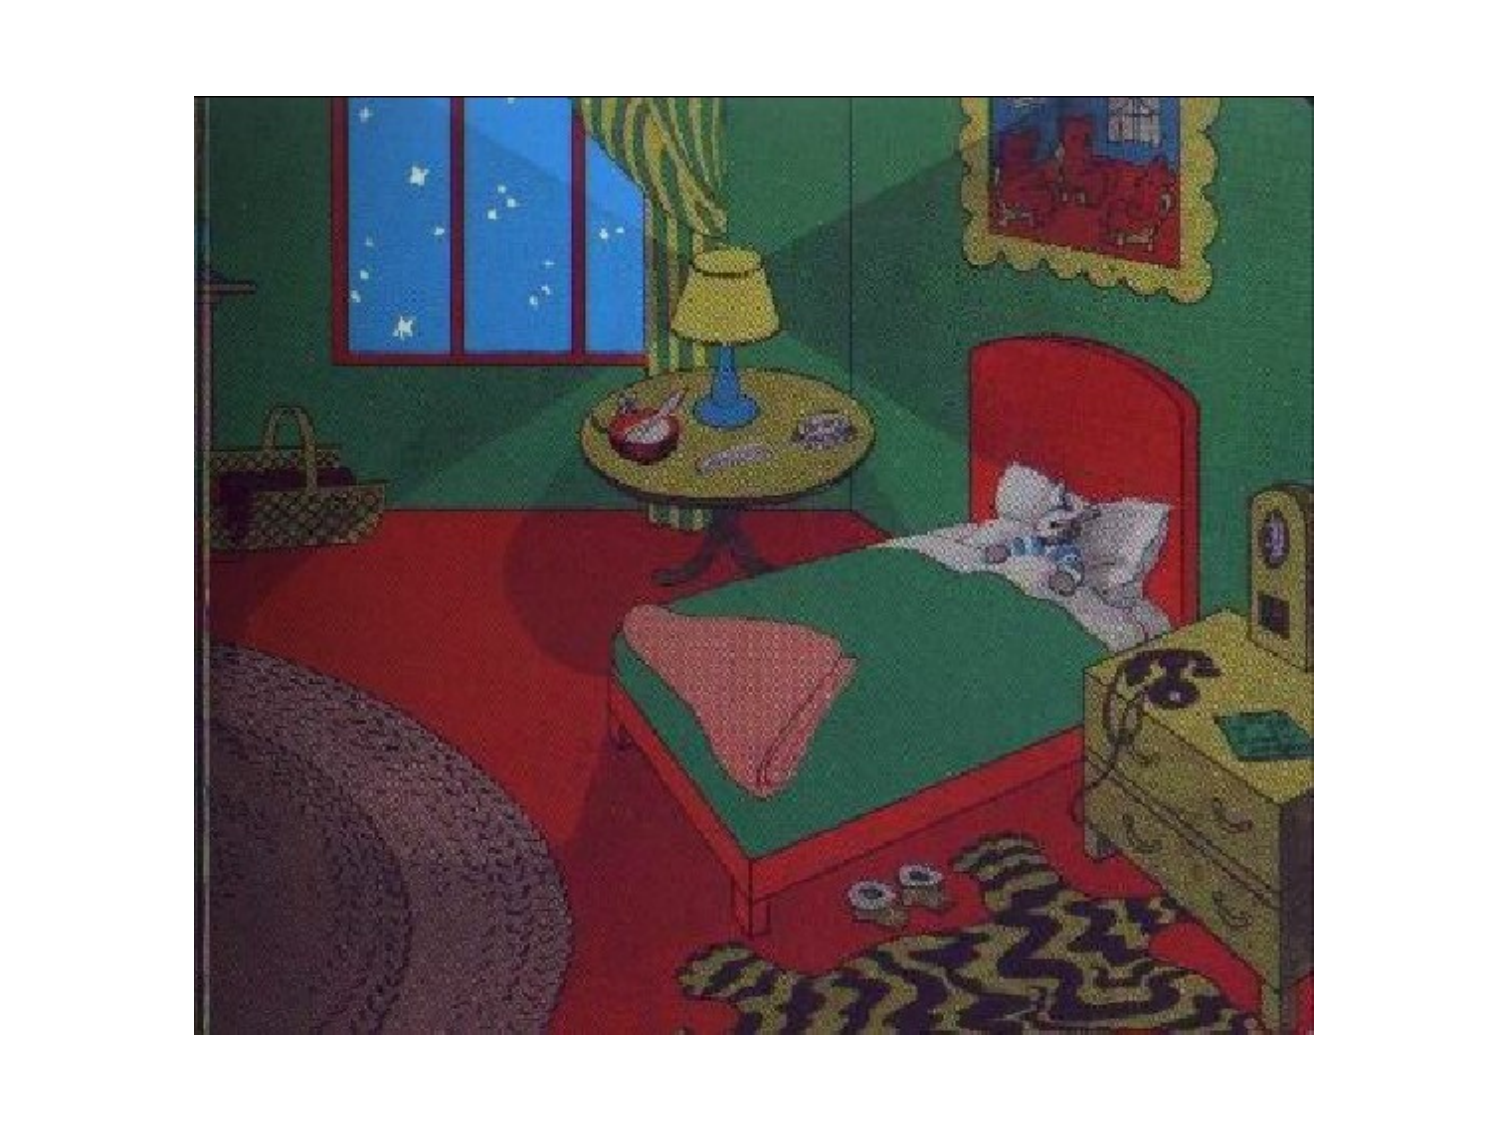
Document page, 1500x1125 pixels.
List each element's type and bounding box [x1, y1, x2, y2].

picture [194, 96, 1314, 1036]
